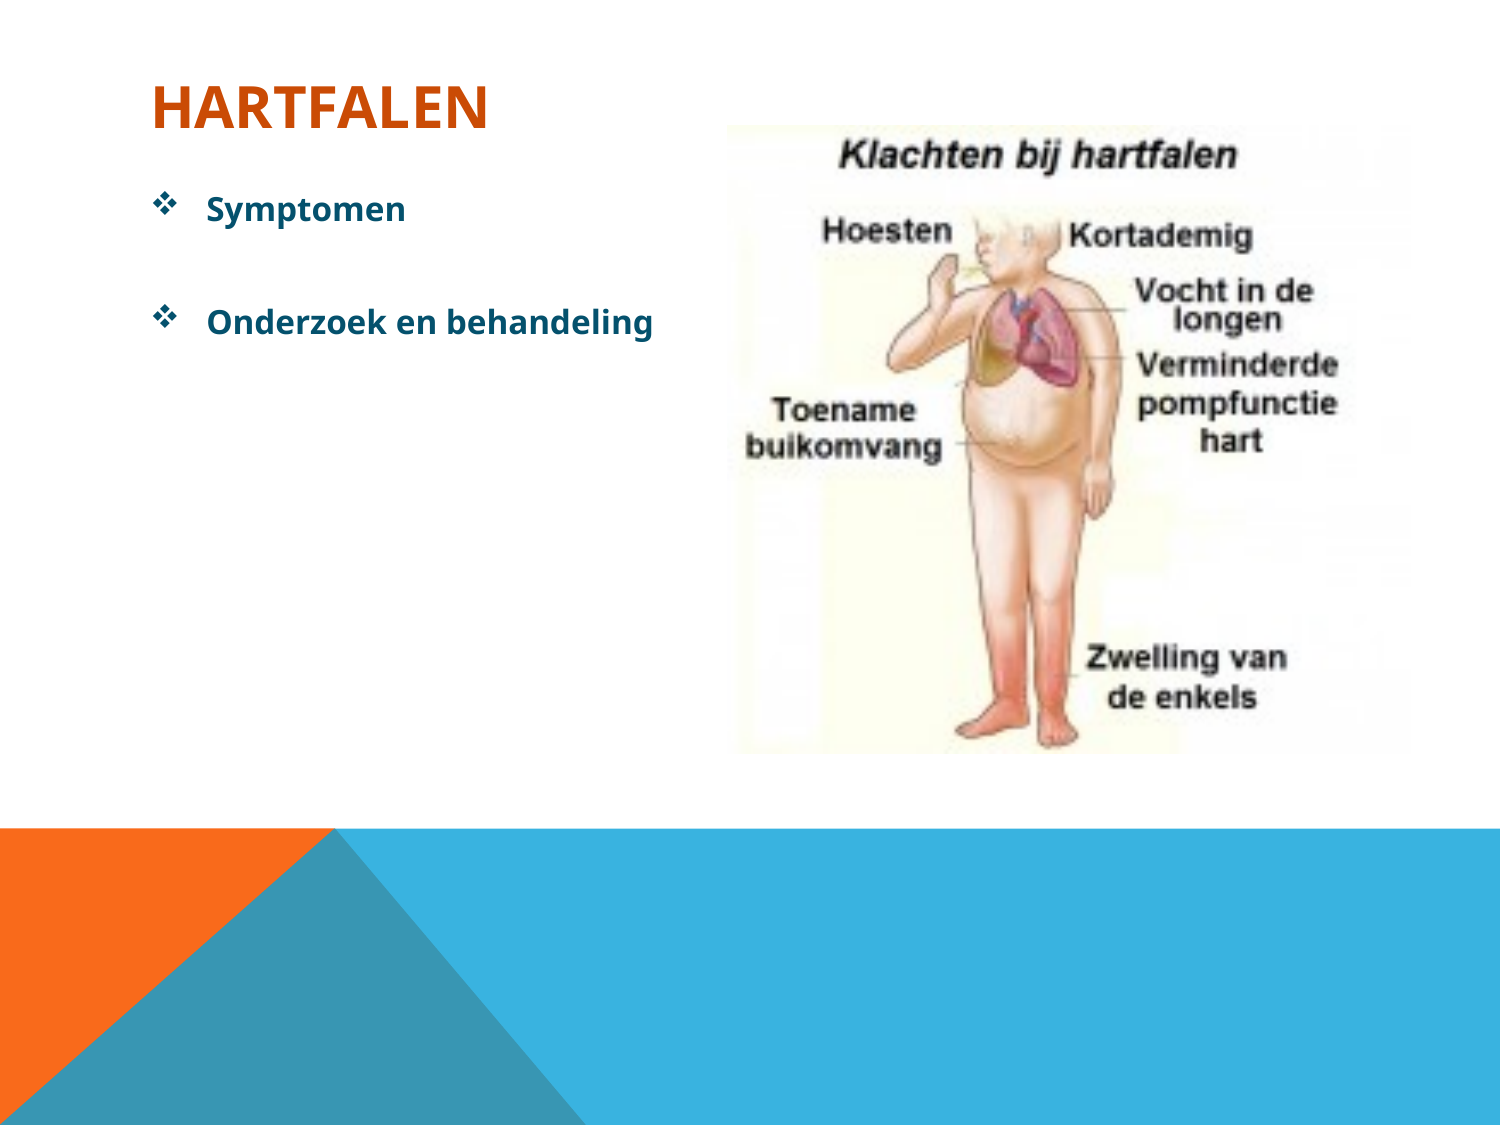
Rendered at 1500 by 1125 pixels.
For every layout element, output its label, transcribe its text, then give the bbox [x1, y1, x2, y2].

picture [727, 125, 1411, 755]
title Hartfalen [135, 60, 1369, 150]
list Symptomen Onderzoek en behandeling [135, 180, 1369, 768]
